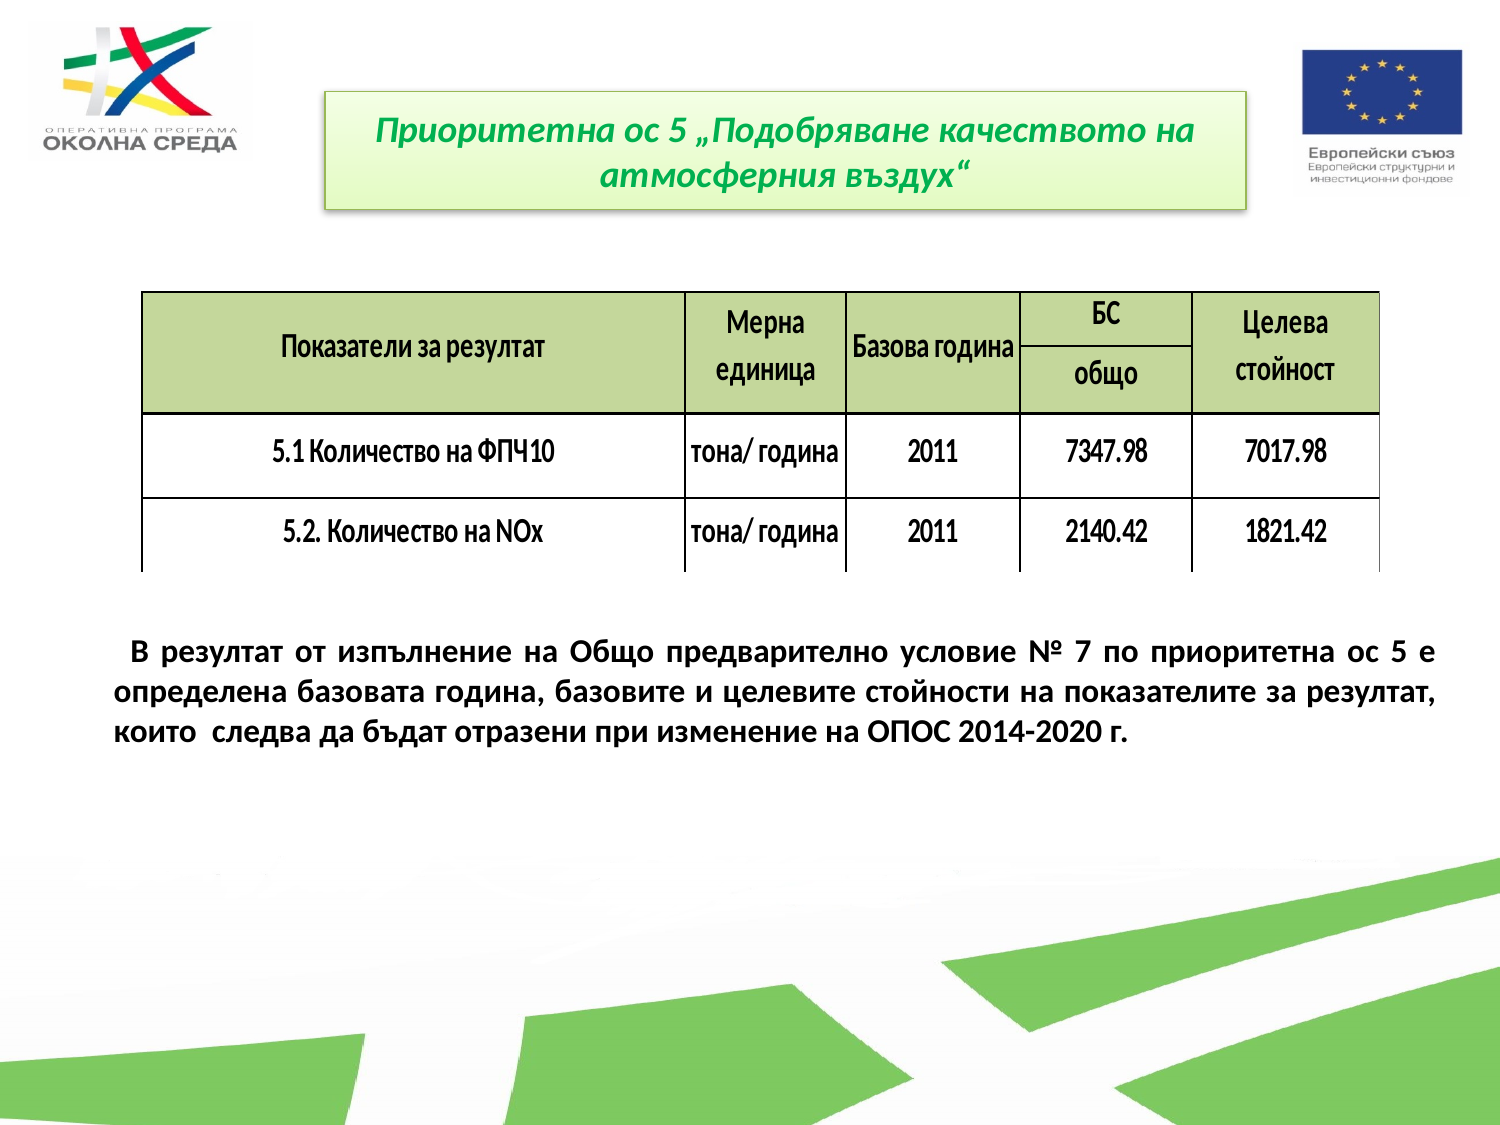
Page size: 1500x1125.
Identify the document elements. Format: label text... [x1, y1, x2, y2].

picture [1293, 42, 1470, 197]
picture [140, 290, 1382, 575]
picture [28, 21, 254, 162]
text_box [64, 621, 1470, 854]
picture [0, 856, 1500, 1125]
title Приоритетна ос 5 „Подобряване качеството на атмосферния въздух“ [324, 91, 1247, 210]
